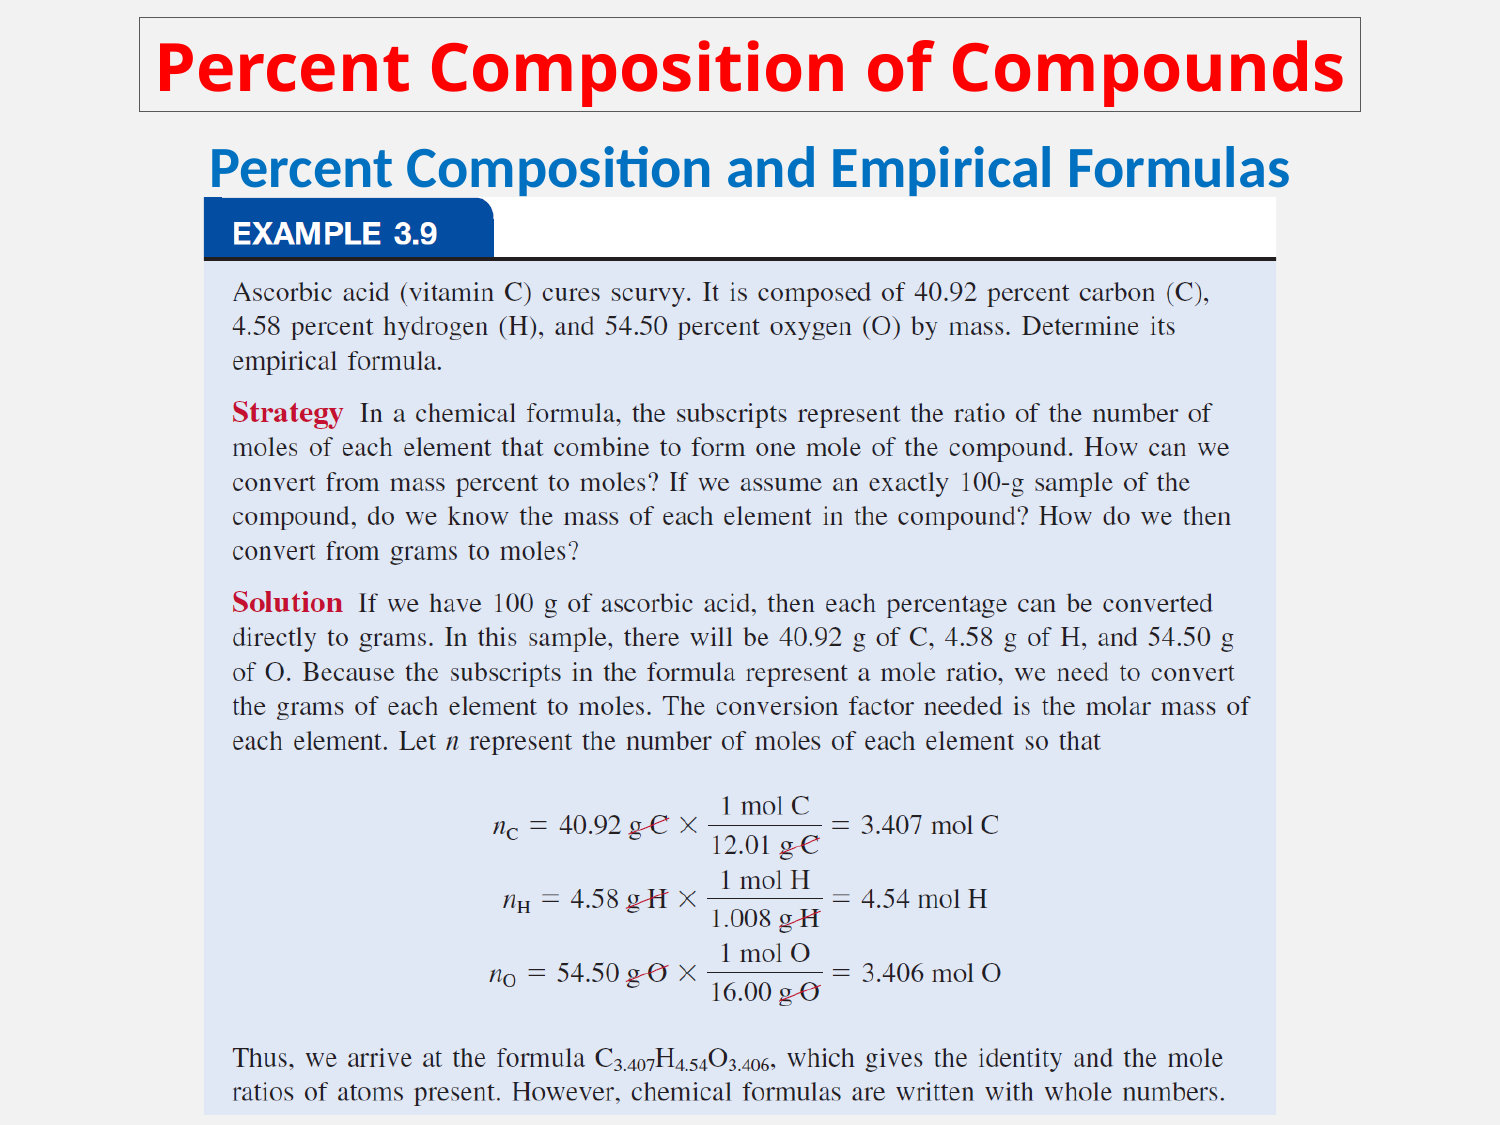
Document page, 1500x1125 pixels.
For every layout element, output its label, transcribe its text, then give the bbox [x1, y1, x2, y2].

picture [203, 197, 1277, 1115]
text_box Percent Composition of Compounds [139, 17, 1361, 112]
text_box Percent Composition and Empirical Formulas [194, 121, 1306, 207]
